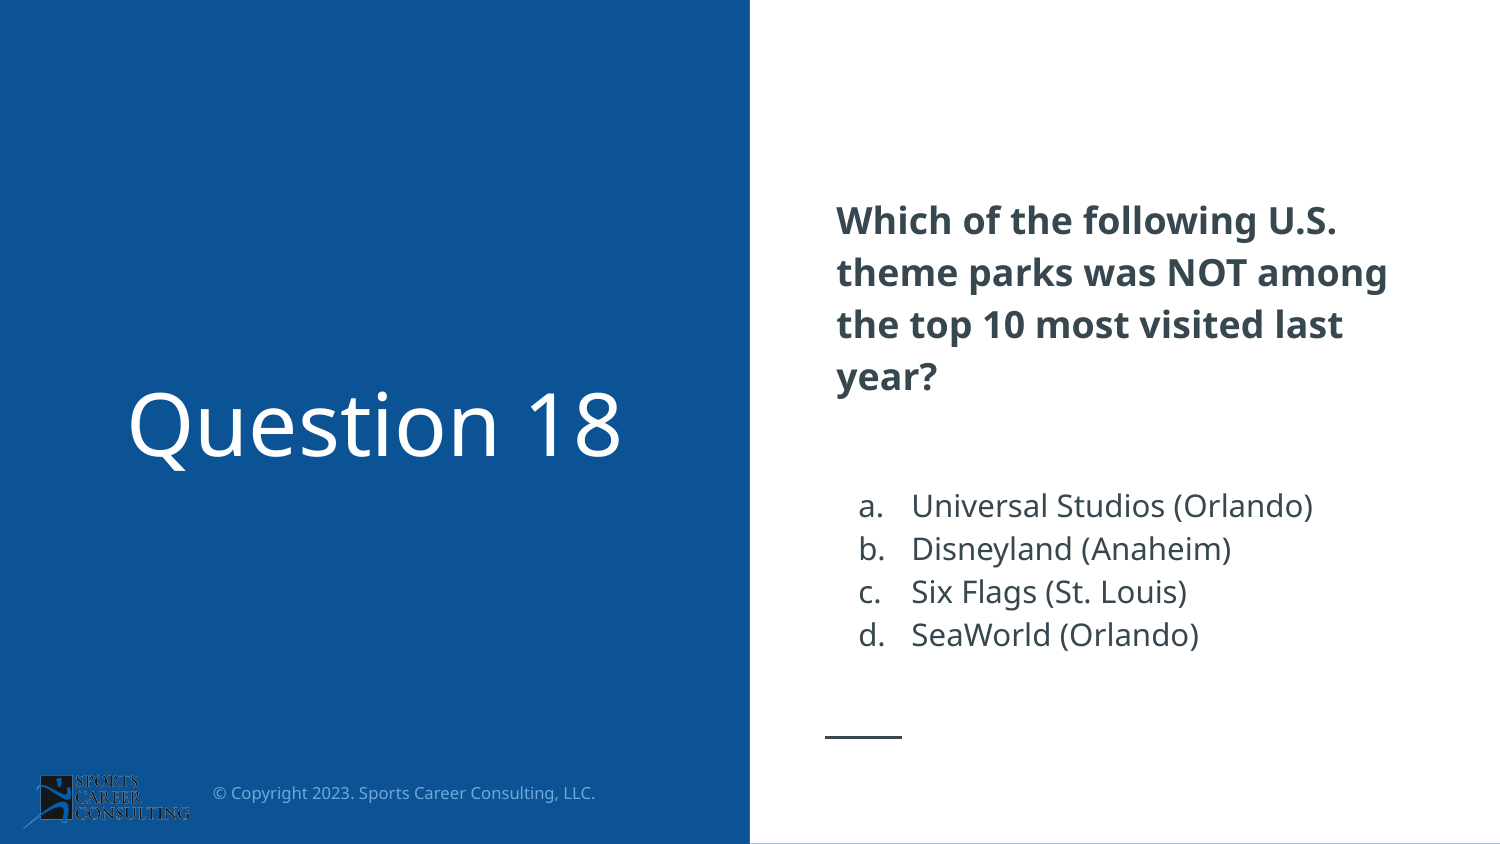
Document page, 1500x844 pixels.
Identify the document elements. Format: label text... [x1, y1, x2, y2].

title Question 18 [43, 298, 708, 546]
list Which of the following U.S. theme parks was NOT among the top 10 most visited last year? Universal Studios (Orlando) Disneyland (Anaheim) Six Flags (St. Louis) SeaWorld (Orlando) [821, 118, 1466, 725]
picture [22, 774, 190, 829]
text_box © Copyright 2023. Sports Career Consulting, LLC. [197, 767, 750, 838]
